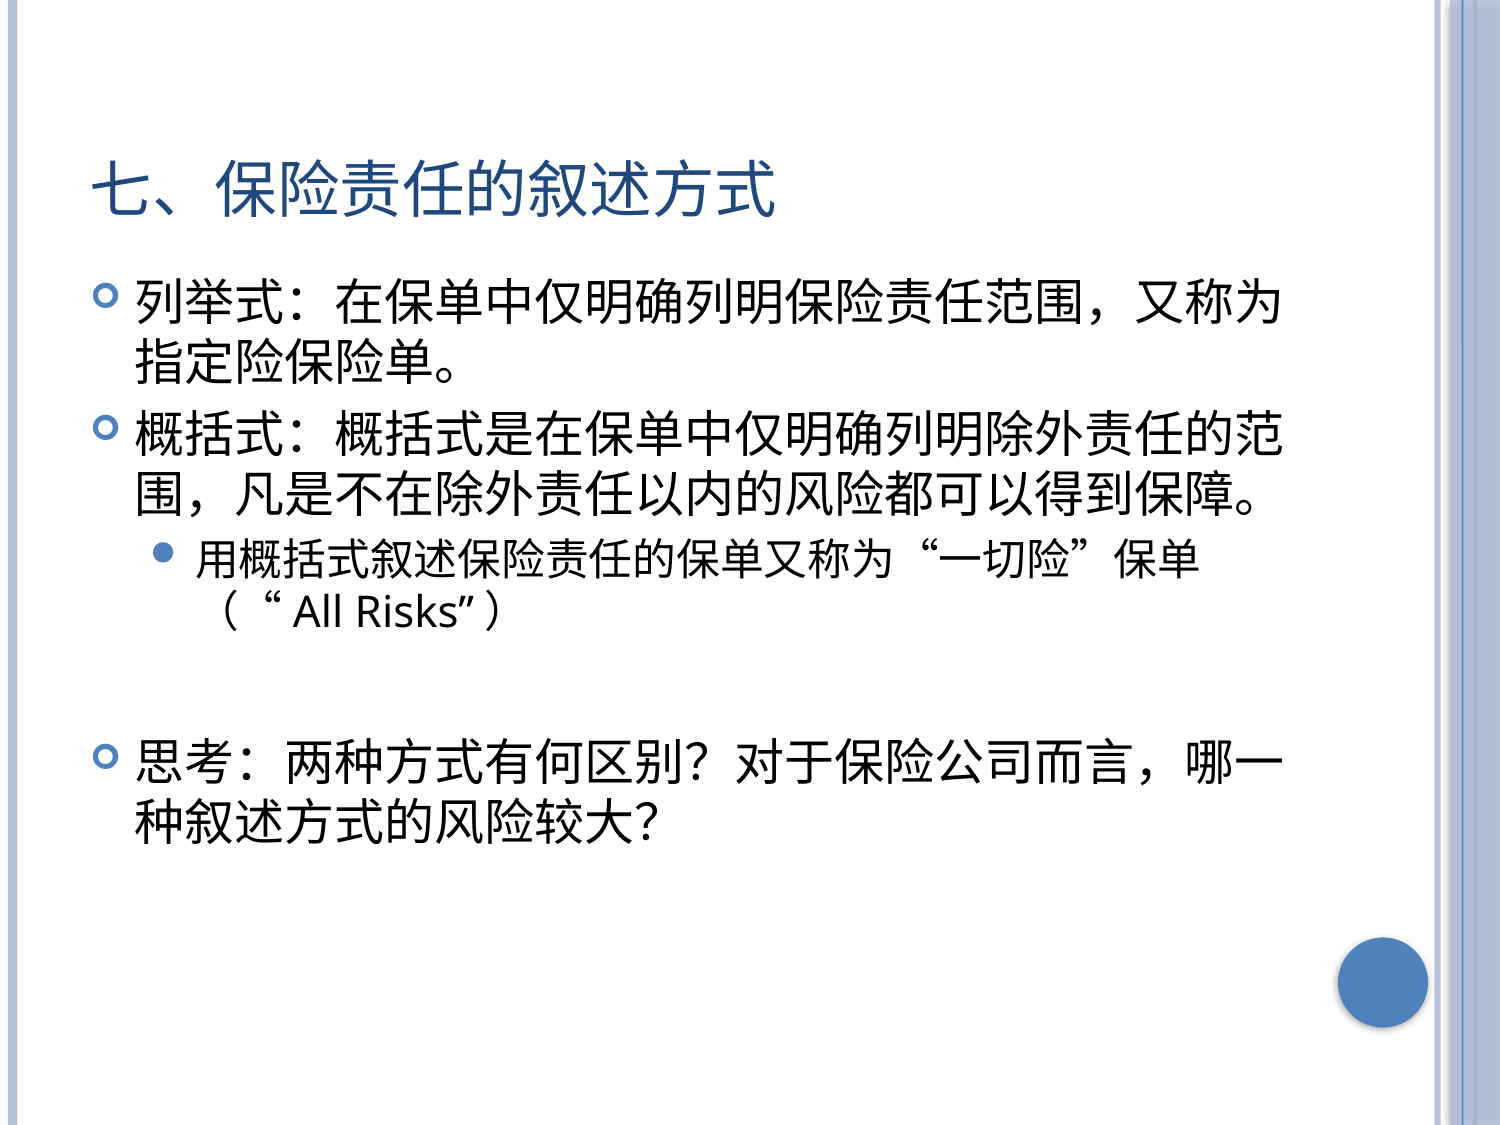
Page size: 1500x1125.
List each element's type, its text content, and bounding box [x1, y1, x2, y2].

list 列举式：在保单中仅明确列明保险责任范围，又称为指定险保险单。 概括式：概括式是在保单中仅明确列明除外责任的范围，凡是不在除外责任以内的风险都可以得到保障。 用概括式叙述保险责任的保单又称为“一切险”保单（“All Risks”） 思考：两种方式有何区别？对于保险公司而言，哪一种叙述方式的风险较大？ [74, 262, 1301, 1063]
title 七、保险责任的叙述方式 [75, 45, 1300, 233]
